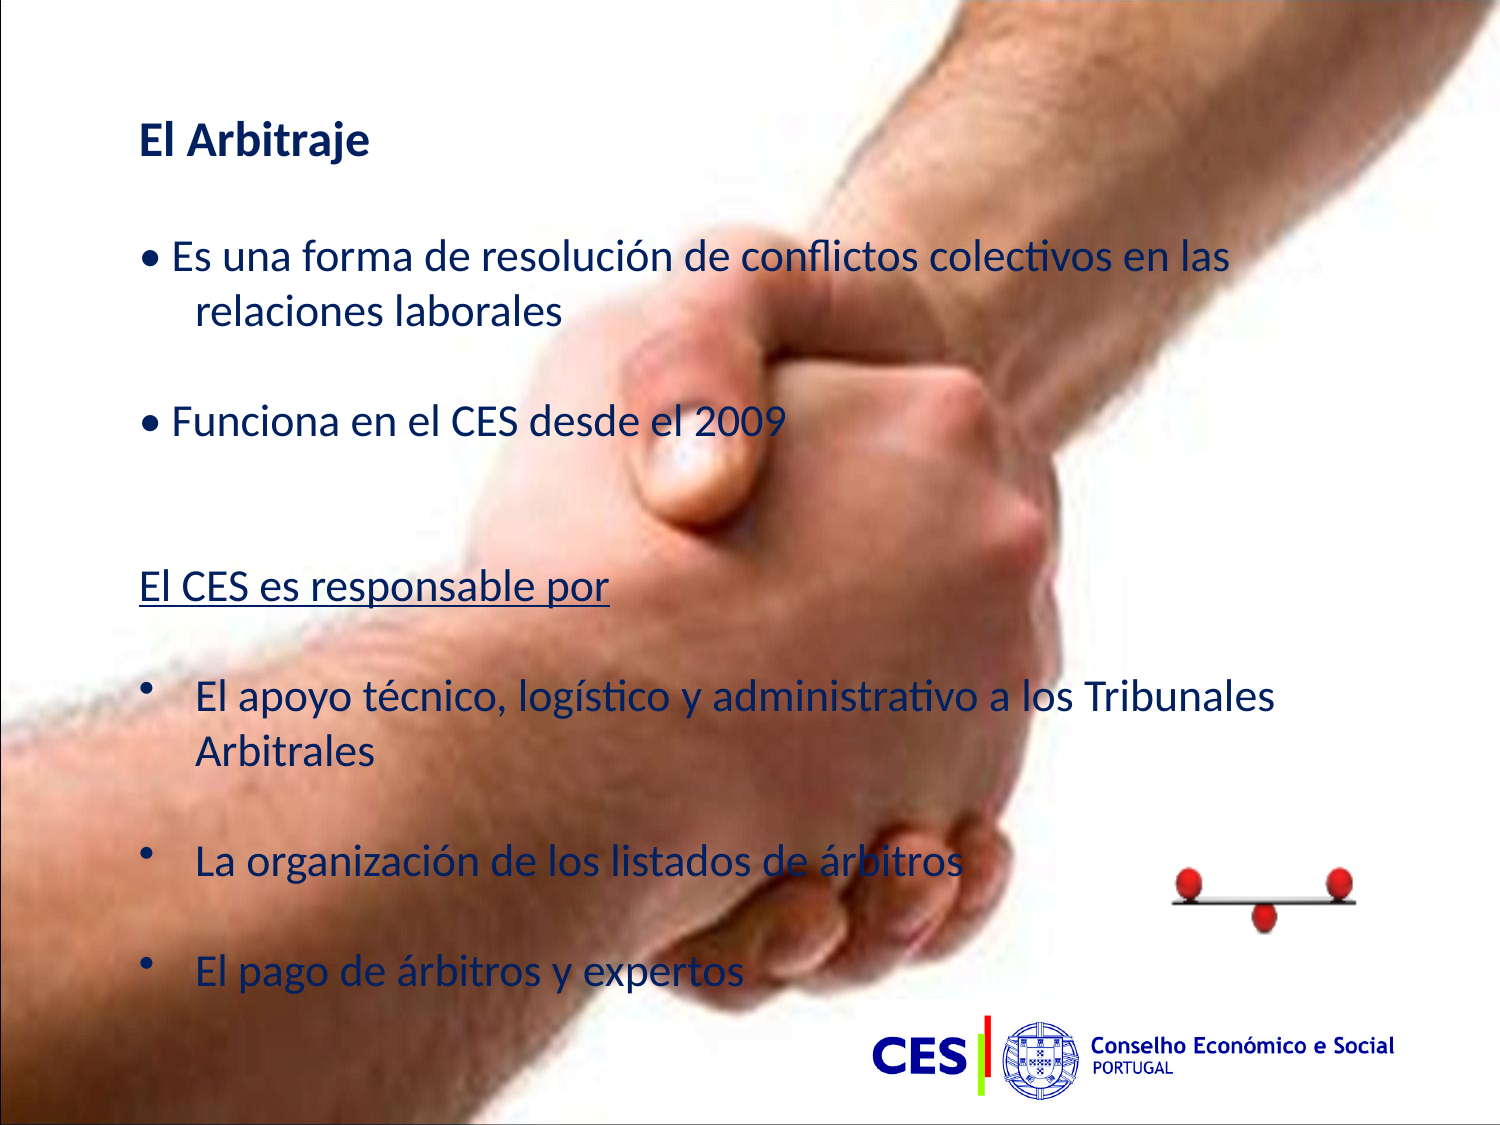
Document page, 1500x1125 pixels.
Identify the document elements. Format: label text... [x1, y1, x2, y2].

picture [0, 0, 1500, 1125]
text_box El Arbitraje • Es una forma de resolución de conflictos colectivos en las relaciones laborales • Funciona en el CES desde el 2009 El CES es responsable por El apoyo técnico, logístico y administrativo a los Tribunales Arbitrales La organización de los listados de árbitros El pago de árbitros y expertos [123, 98, 1424, 1004]
